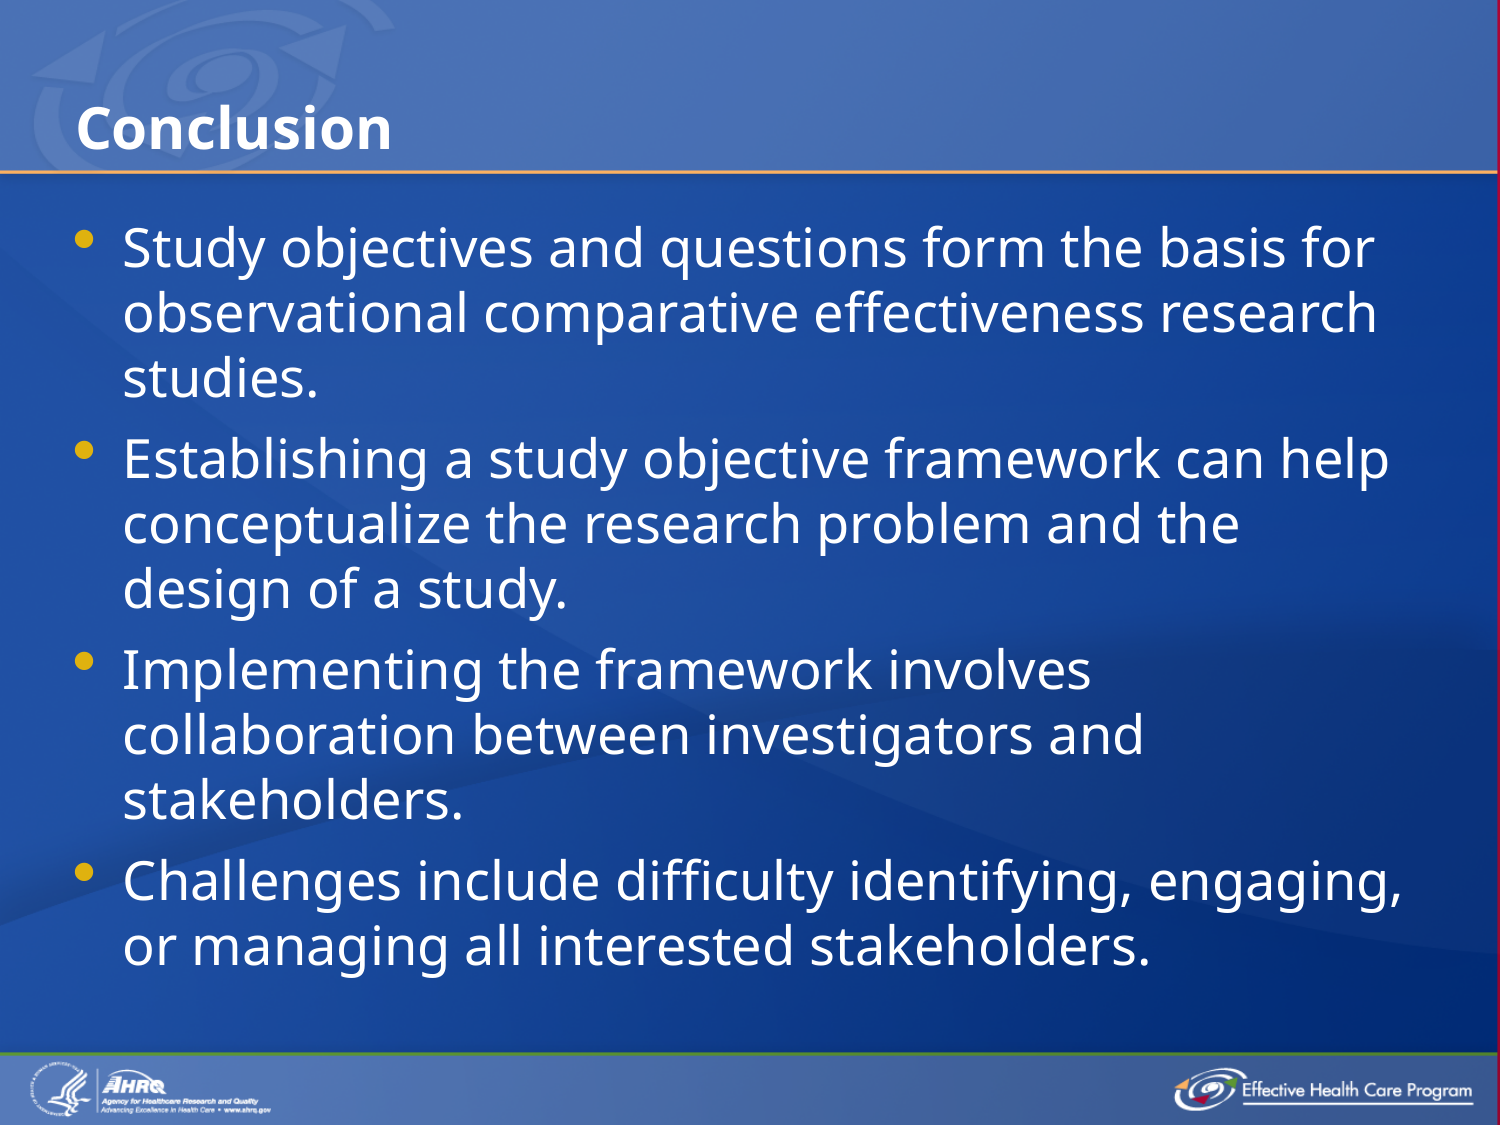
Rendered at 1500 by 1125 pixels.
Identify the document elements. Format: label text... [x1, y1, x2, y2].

list Study objectives and questions form the basis for observational comparative effectiveness research studies. Establishing a study objective framework can help conceptualize the research problem and the design of a study. Implementing the framework involves collaboration between investigators and stakeholders. Challenges include difficulty identifying, engaging, or managing all interested stakeholders. [75, 213, 1425, 1005]
title Conclusion [75, 21, 1425, 163]
picture [0, 0, 1500, 1125]
